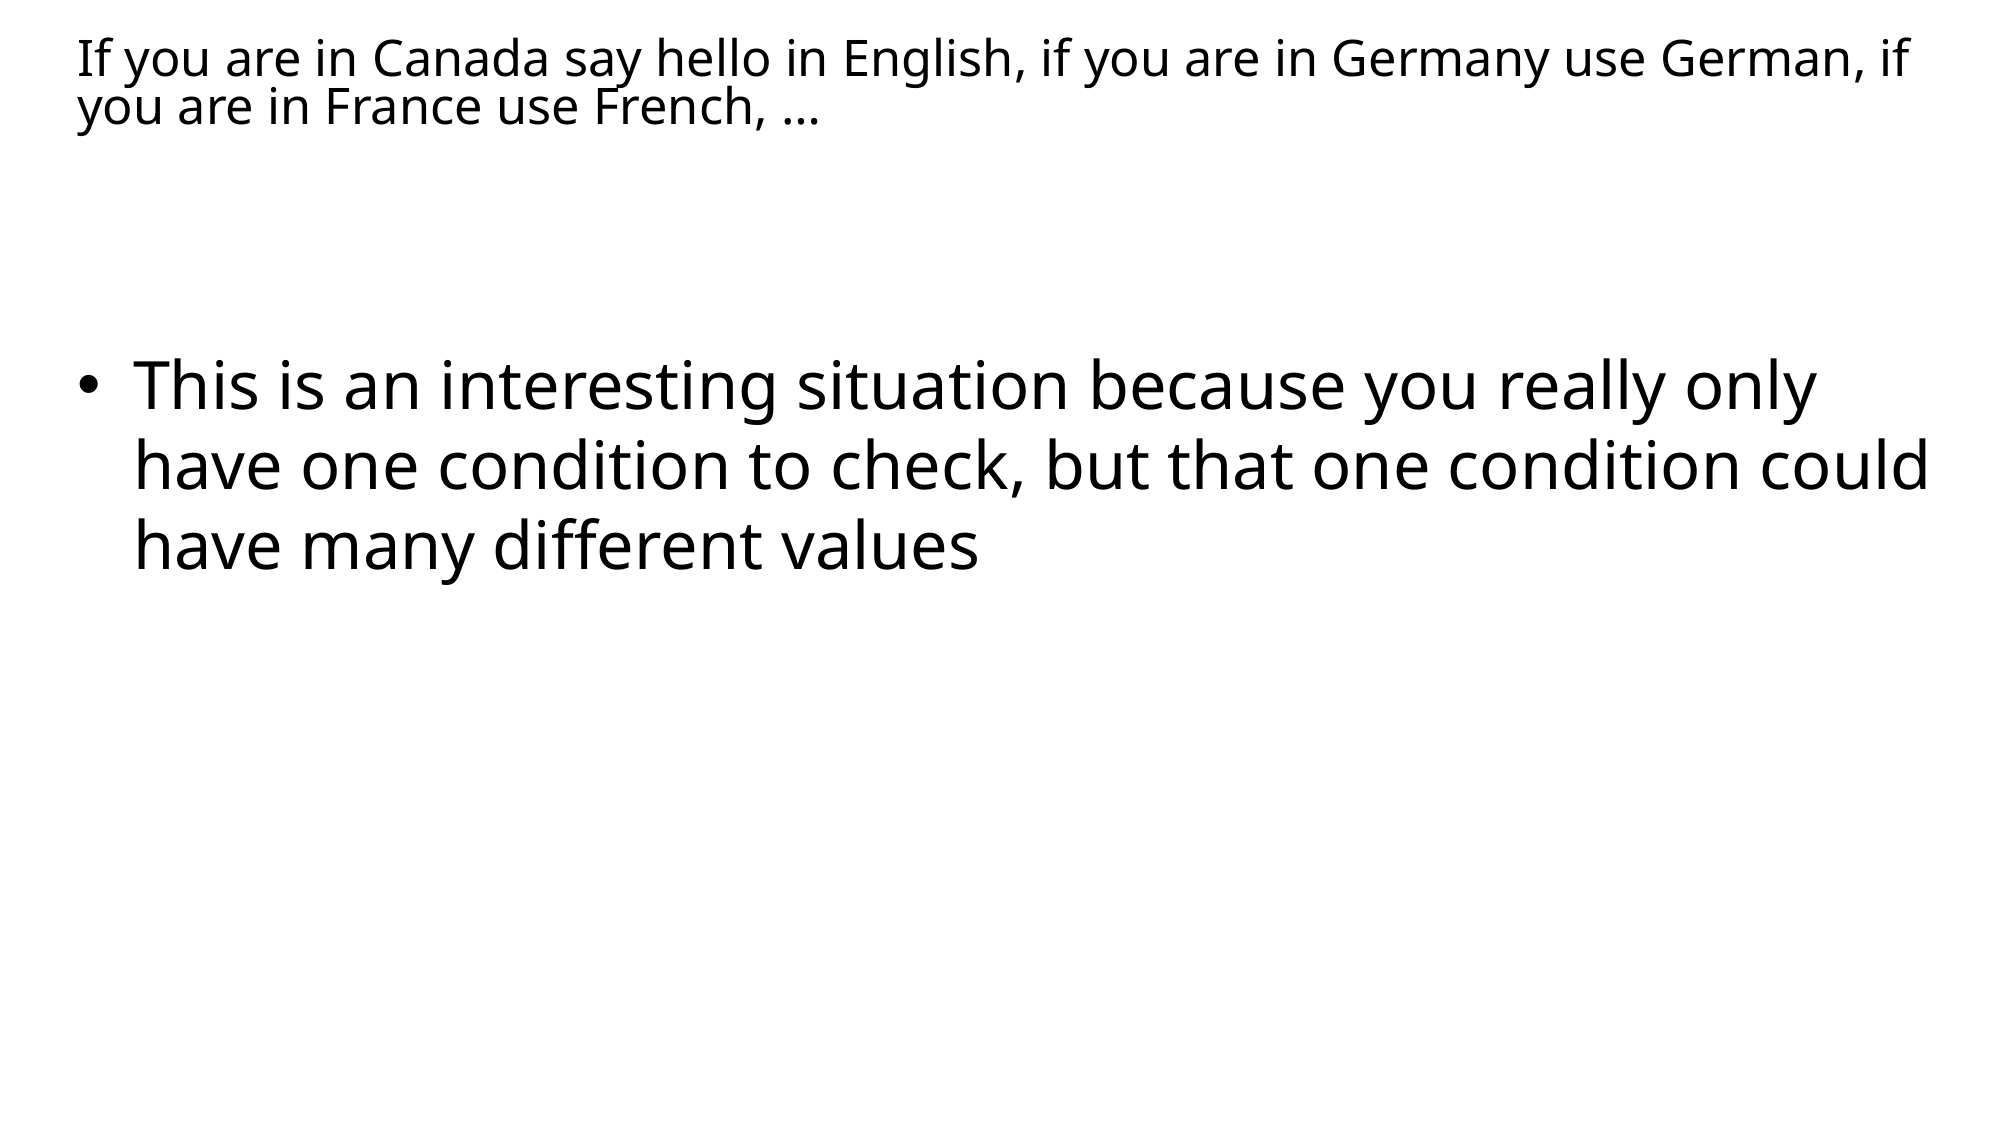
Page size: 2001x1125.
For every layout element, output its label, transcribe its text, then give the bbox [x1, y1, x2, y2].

list This is an interesting situation because you really only have one condition to check, but that one condition could have many different values [62, 335, 1953, 1096]
title If you are in Canada say hello in English, if you are in Germany use German, if you are in France use French, … [62, 29, 1953, 205]
